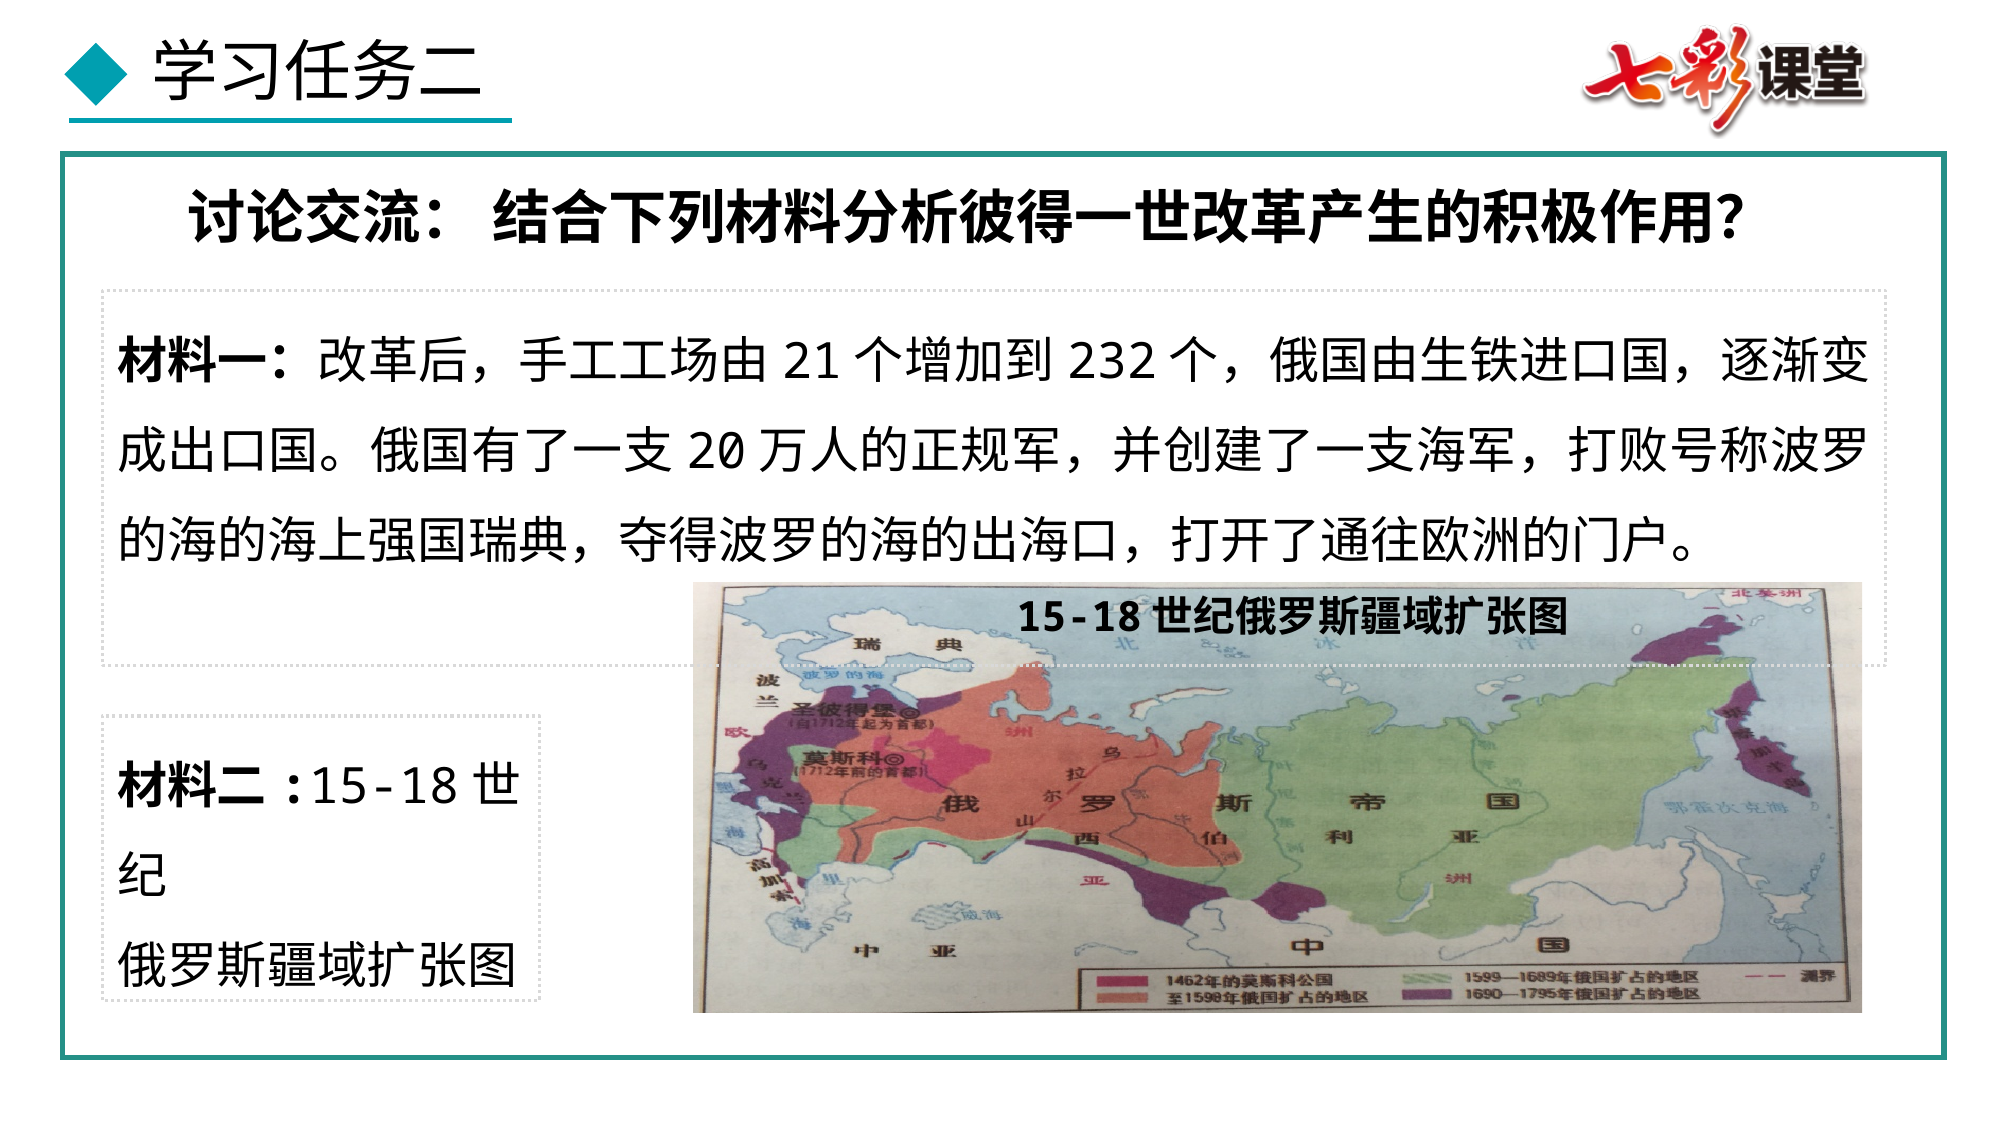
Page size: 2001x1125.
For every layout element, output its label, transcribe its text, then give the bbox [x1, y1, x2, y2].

text_box 材料二:15-18世纪 俄罗斯疆域扩张图 [102, 715, 540, 1001]
picture [1578, 19, 1874, 139]
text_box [692, 581, 1863, 1013]
text_box 讨论交流： 结合下列材料分析彼得一世改革产生的积极作用？ [173, 172, 1816, 258]
text_box 材料一：改革后，手工工场由21个增加到232个，俄国由生铁进口国，逐渐变成出口国。俄国有了一支20万人的正规军，并创建了一支海军，打败号称波罗的海的海上强国瑞典，夺得波罗的海的出海口，打开了通往欧洲的门户。 [102, 290, 1886, 666]
